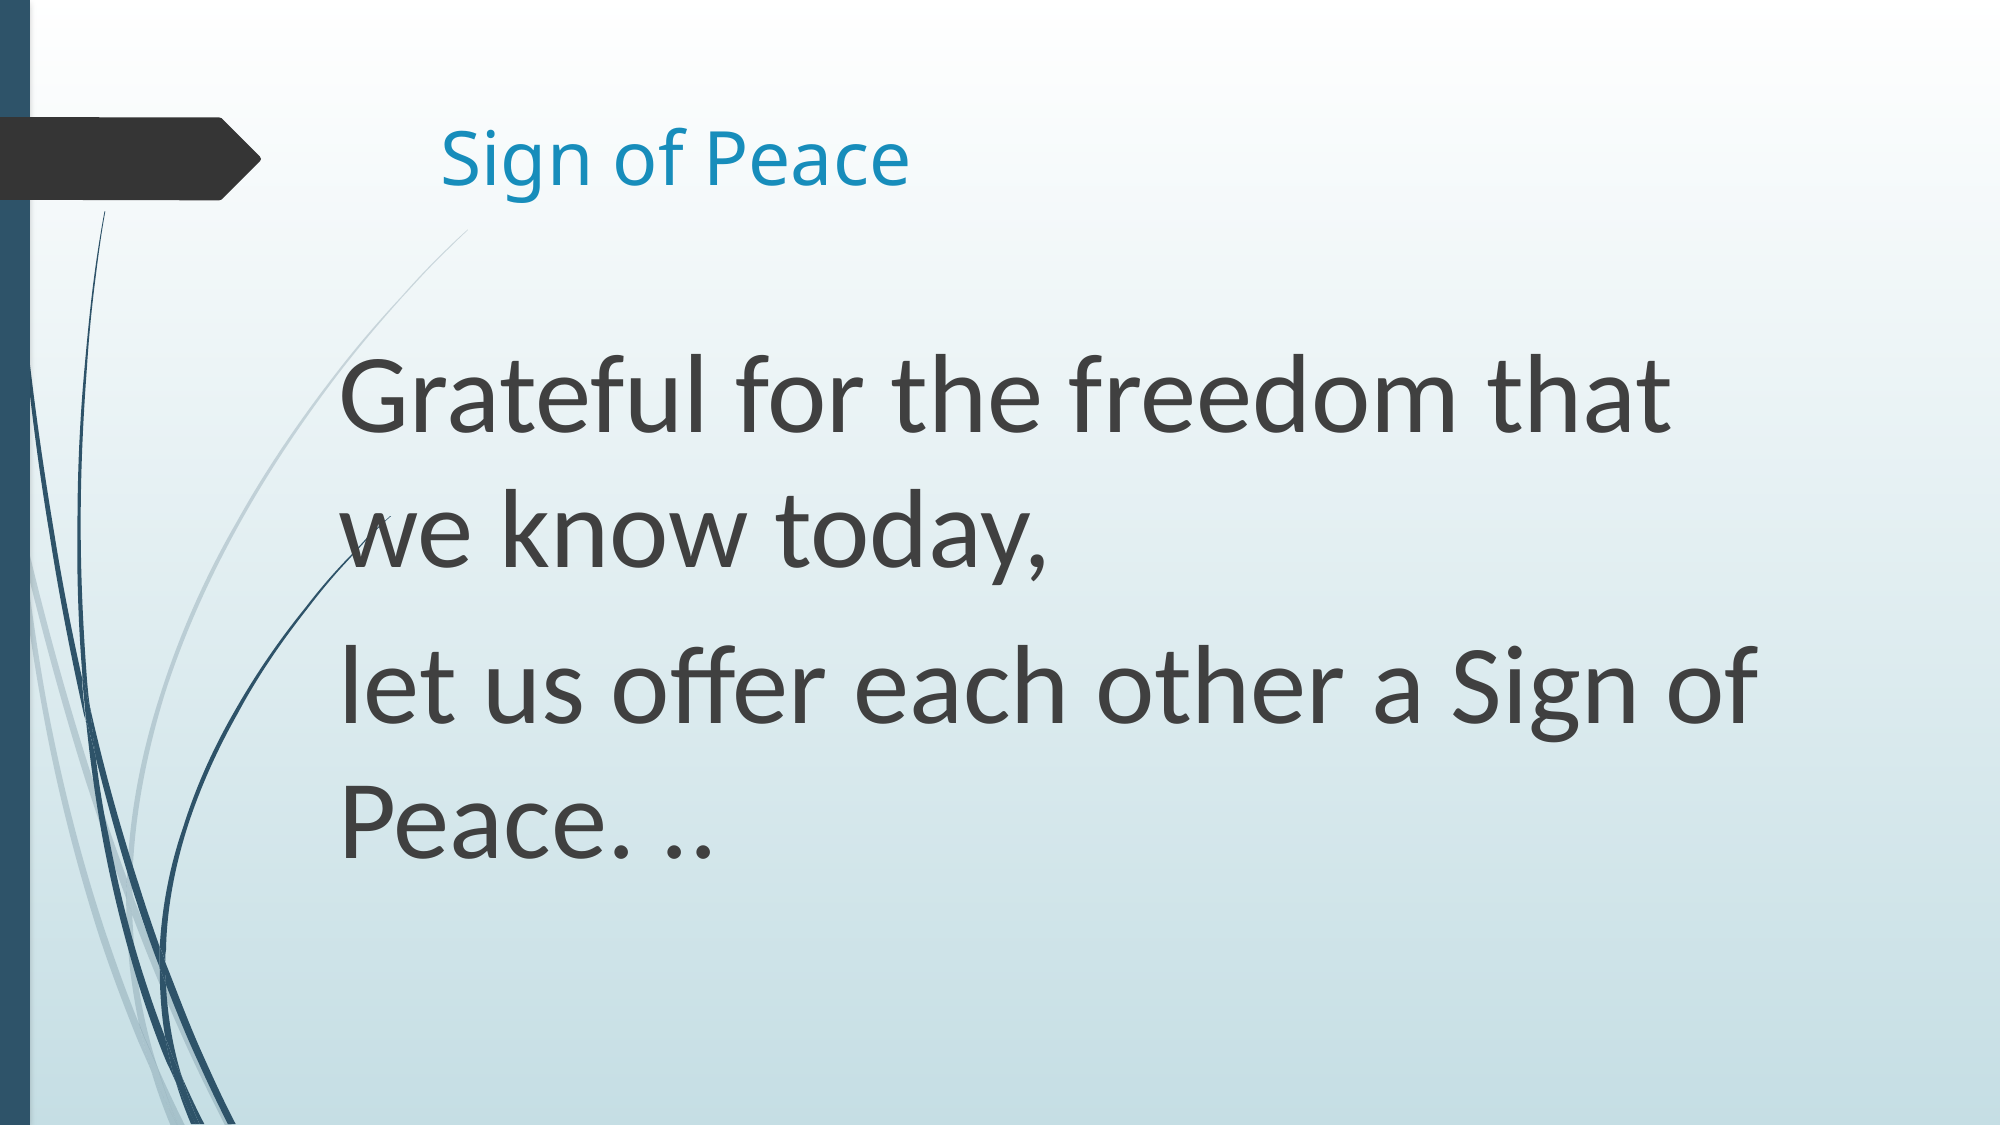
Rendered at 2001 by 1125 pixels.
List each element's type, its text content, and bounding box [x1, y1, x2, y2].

title Sign of Peace [425, 102, 1888, 313]
list Grateful for the freedom that we know today, let us offer each other a Sign of Peace. .. [323, 312, 1786, 933]
